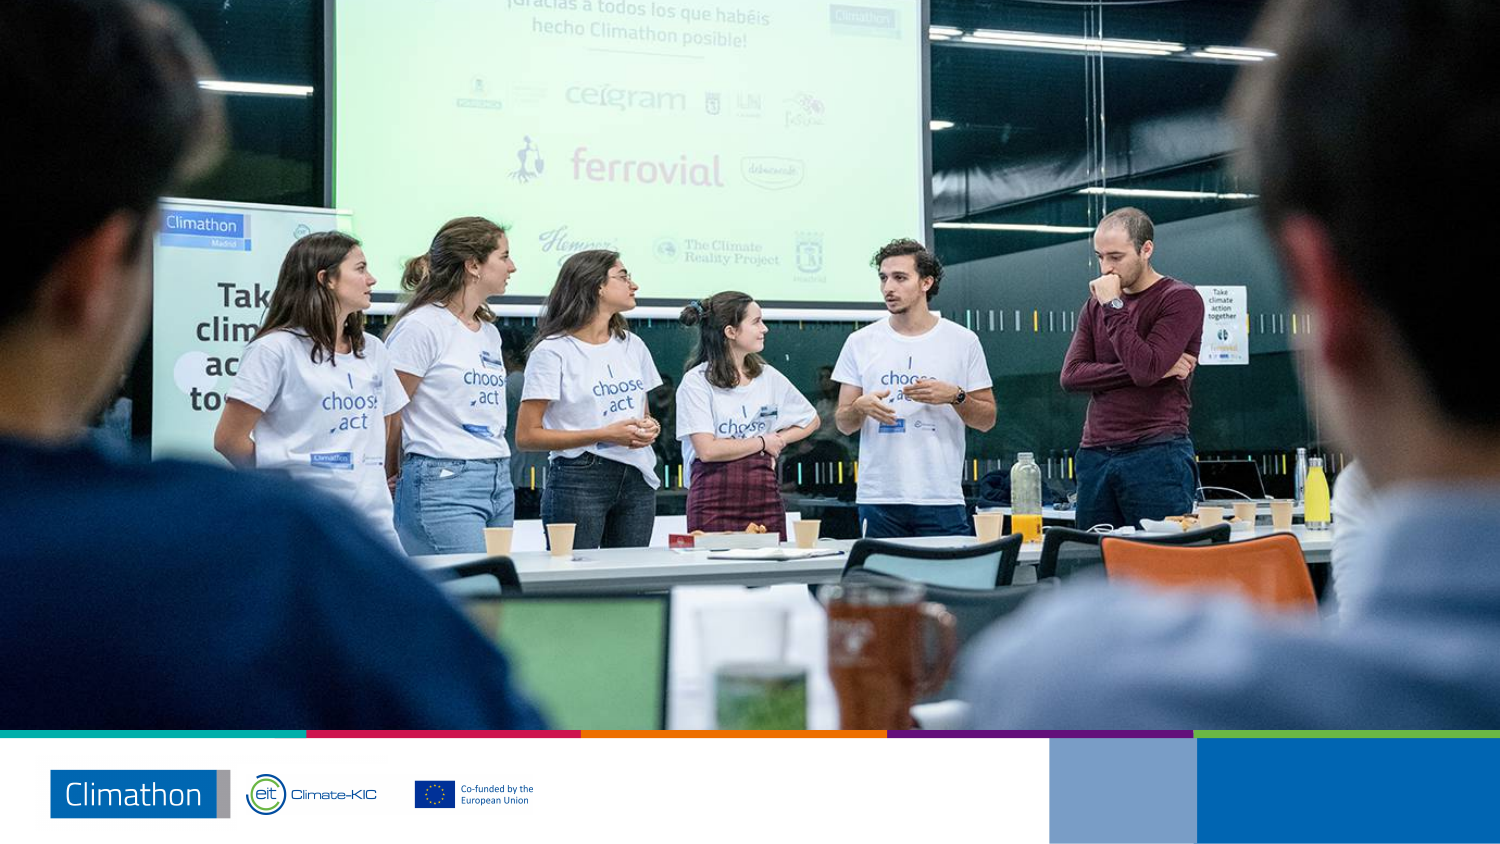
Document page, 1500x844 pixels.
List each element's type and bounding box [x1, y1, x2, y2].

picture [0, 0, 1500, 730]
text_box [236, 763, 551, 832]
picture [35, 755, 388, 831]
